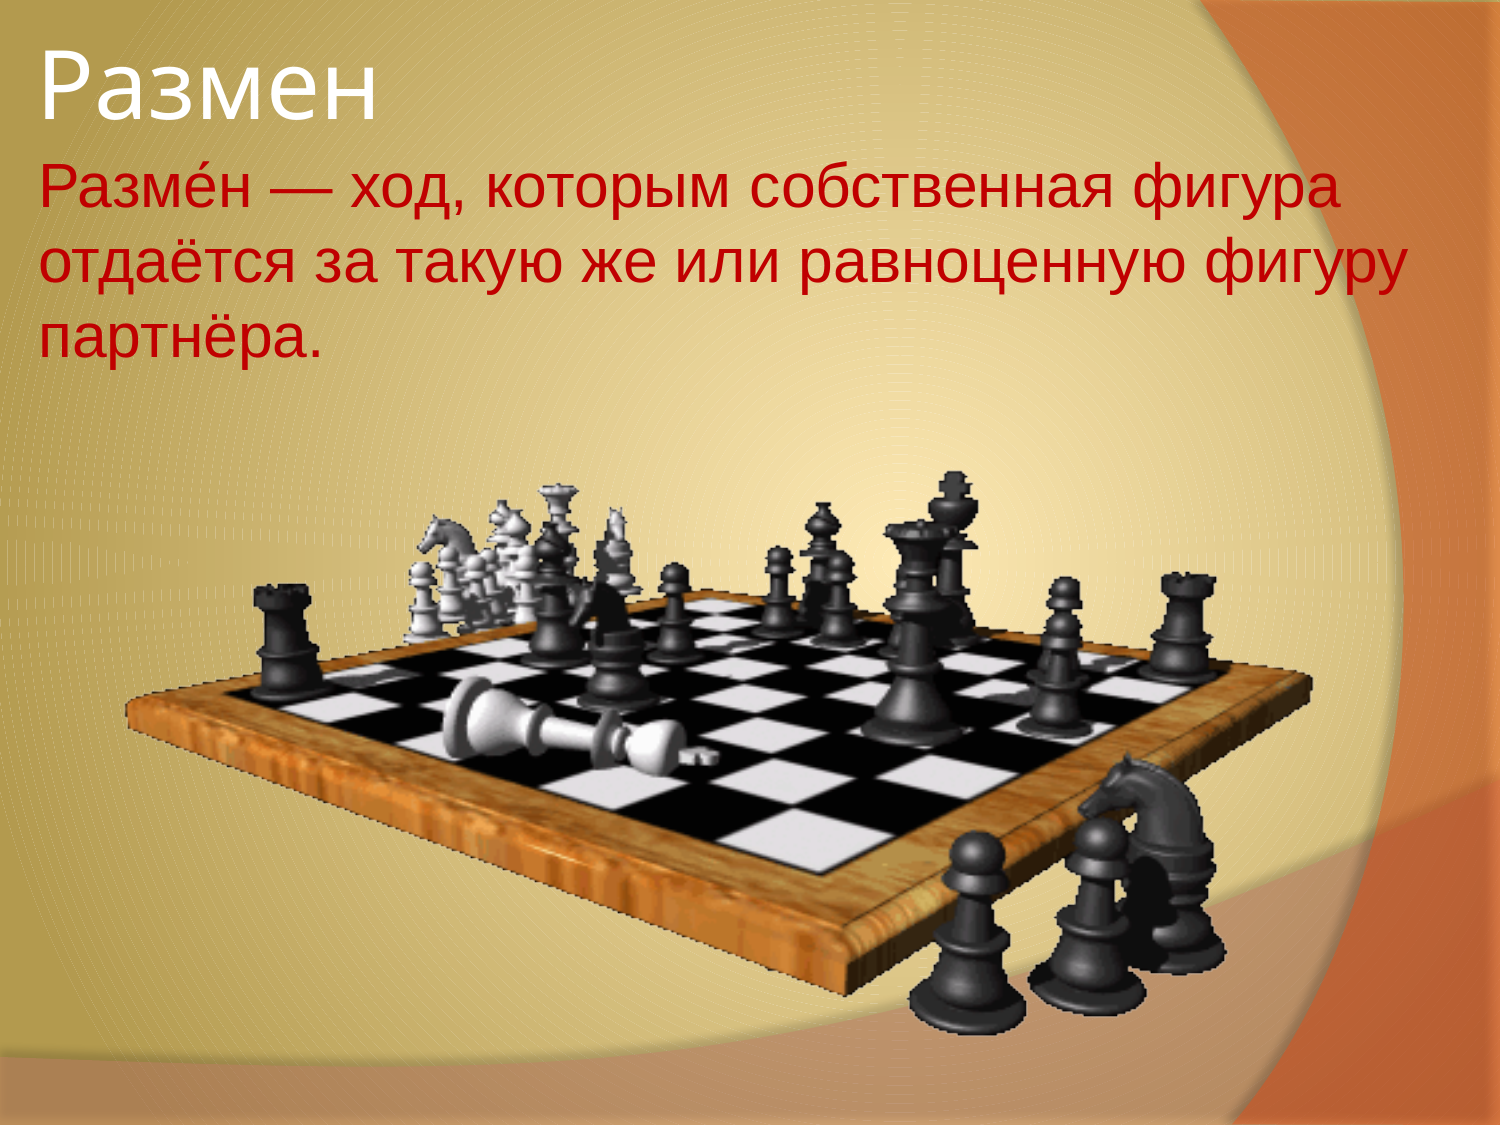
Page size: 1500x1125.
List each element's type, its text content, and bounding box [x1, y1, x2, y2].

picture [111, 378, 1365, 1064]
title Размен [29, 4, 1265, 137]
list Разме́н — ход, которым собственная фигура отдаётся за такую же или равноценную фигуру партнёра. [17, 137, 1471, 1106]
